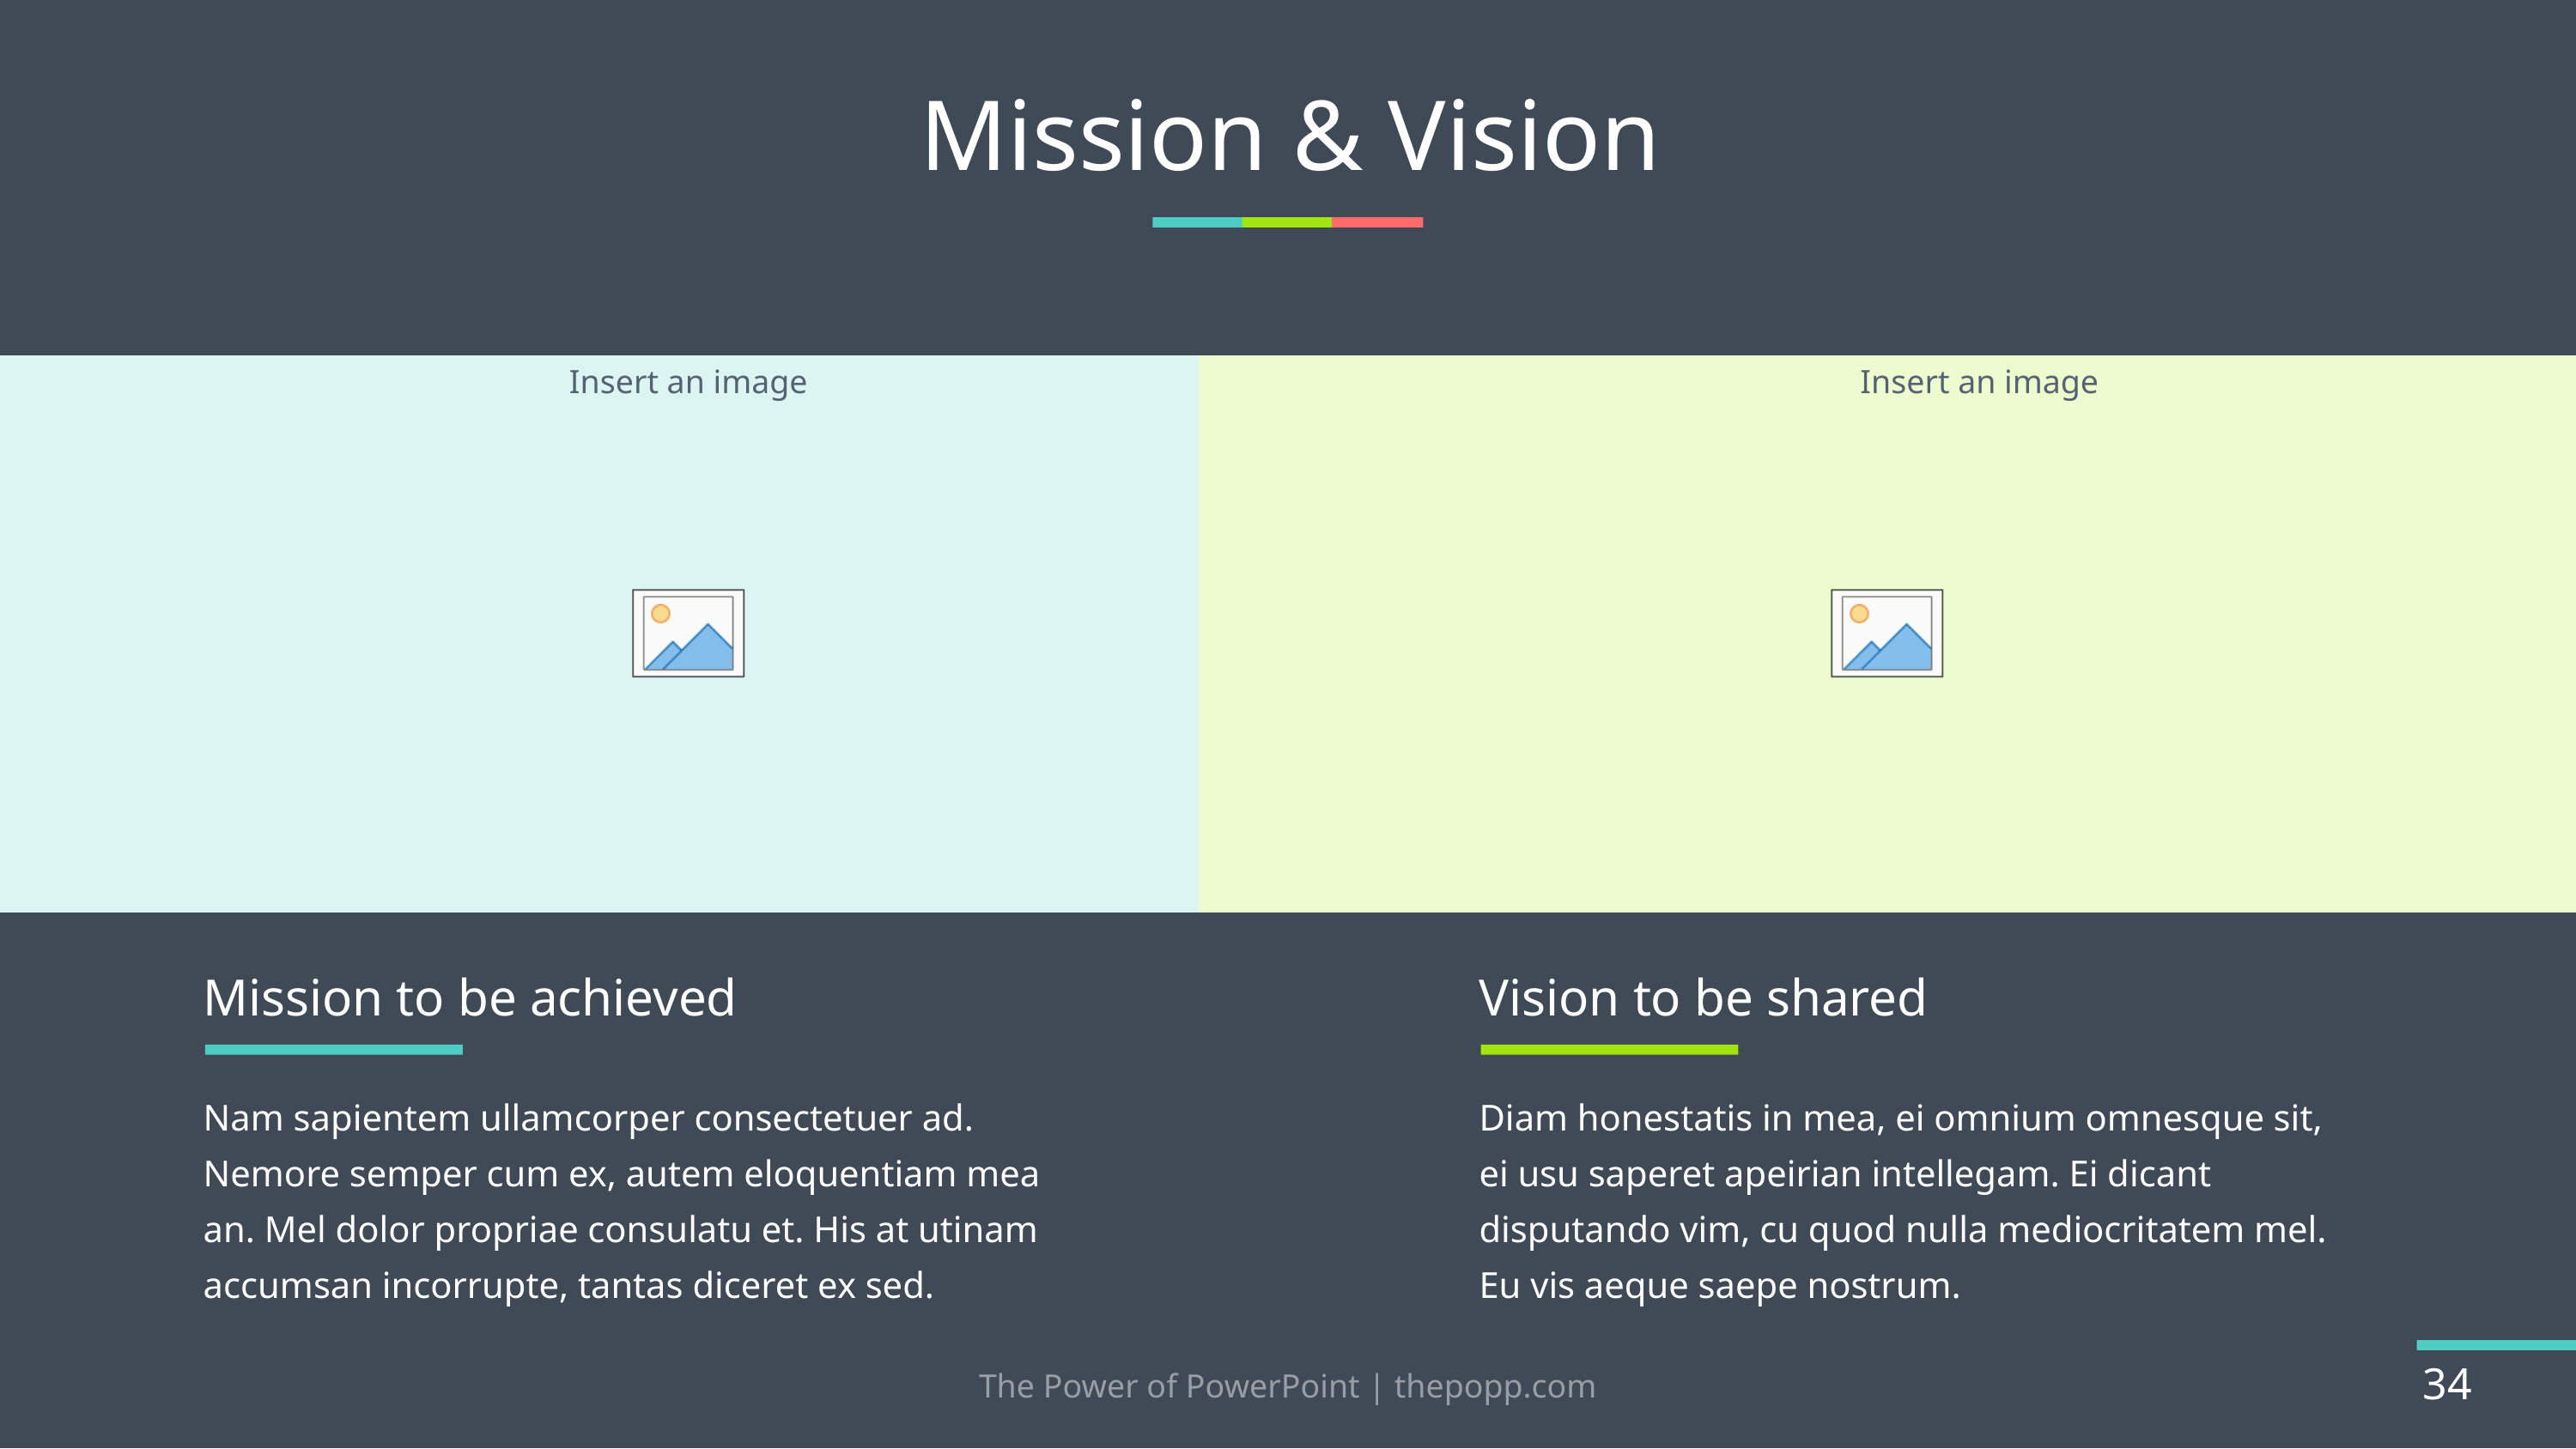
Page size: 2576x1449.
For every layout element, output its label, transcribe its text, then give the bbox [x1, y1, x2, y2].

list Diam honestatis in mea, ei omnium omnesque sit, ei usu saperet apeirian intellegam. Ei dicant disputando vim, cu quod nulla mediocritatem mel. Eu vis aeque saepe nostrum. [1466, 1076, 2368, 1319]
footer The Power of PowerPoint | thepopp.com [853, 1349, 1723, 1427]
list Mission to be achieved [190, 943, 1092, 1049]
picture [0, 355, 2576, 912]
list Nam sapientem ullamcorper consectetuer ad. Nemore semper cum ex, autem eloquentiam mea an. Mel dolor propriae consulatu et. His at utinam accumsan incorrupte, tantas diceret ex sed. [190, 1076, 1092, 1319]
title Mission & Vision [69, 49, 2512, 230]
slide_number 34 [2409, 1351, 2576, 1421]
list Vision to be shared [1466, 943, 2368, 1049]
